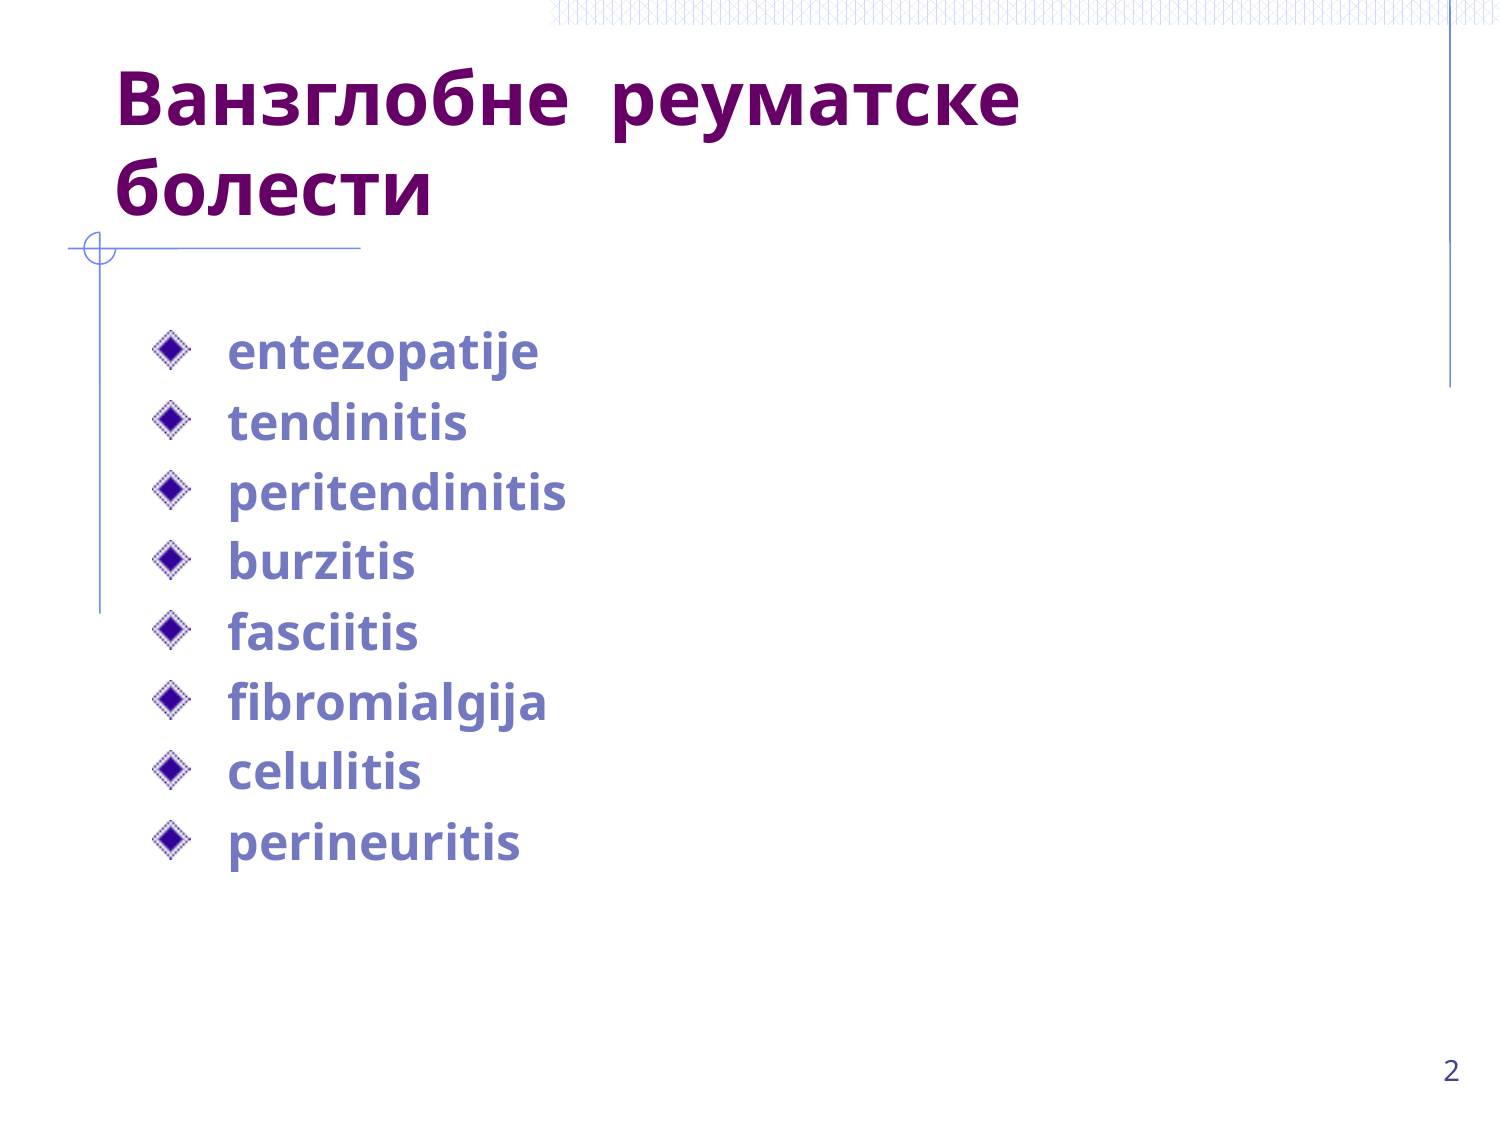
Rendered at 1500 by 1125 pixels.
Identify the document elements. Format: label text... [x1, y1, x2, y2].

picture [152, 820, 191, 860]
picture [152, 400, 191, 440]
list entezopatije tendinitis peritendinitis burzitis fasciitis fibromialgija celulitis perineuritis [137, 312, 1413, 988]
picture [152, 470, 191, 510]
picture [152, 540, 191, 580]
picture [152, 680, 191, 720]
slide_number 2 [1162, 1025, 1475, 1100]
picture [152, 610, 191, 650]
picture [152, 330, 191, 370]
picture [152, 750, 191, 790]
title Ванзглобне реуматске болести [99, 49, 1376, 238]
